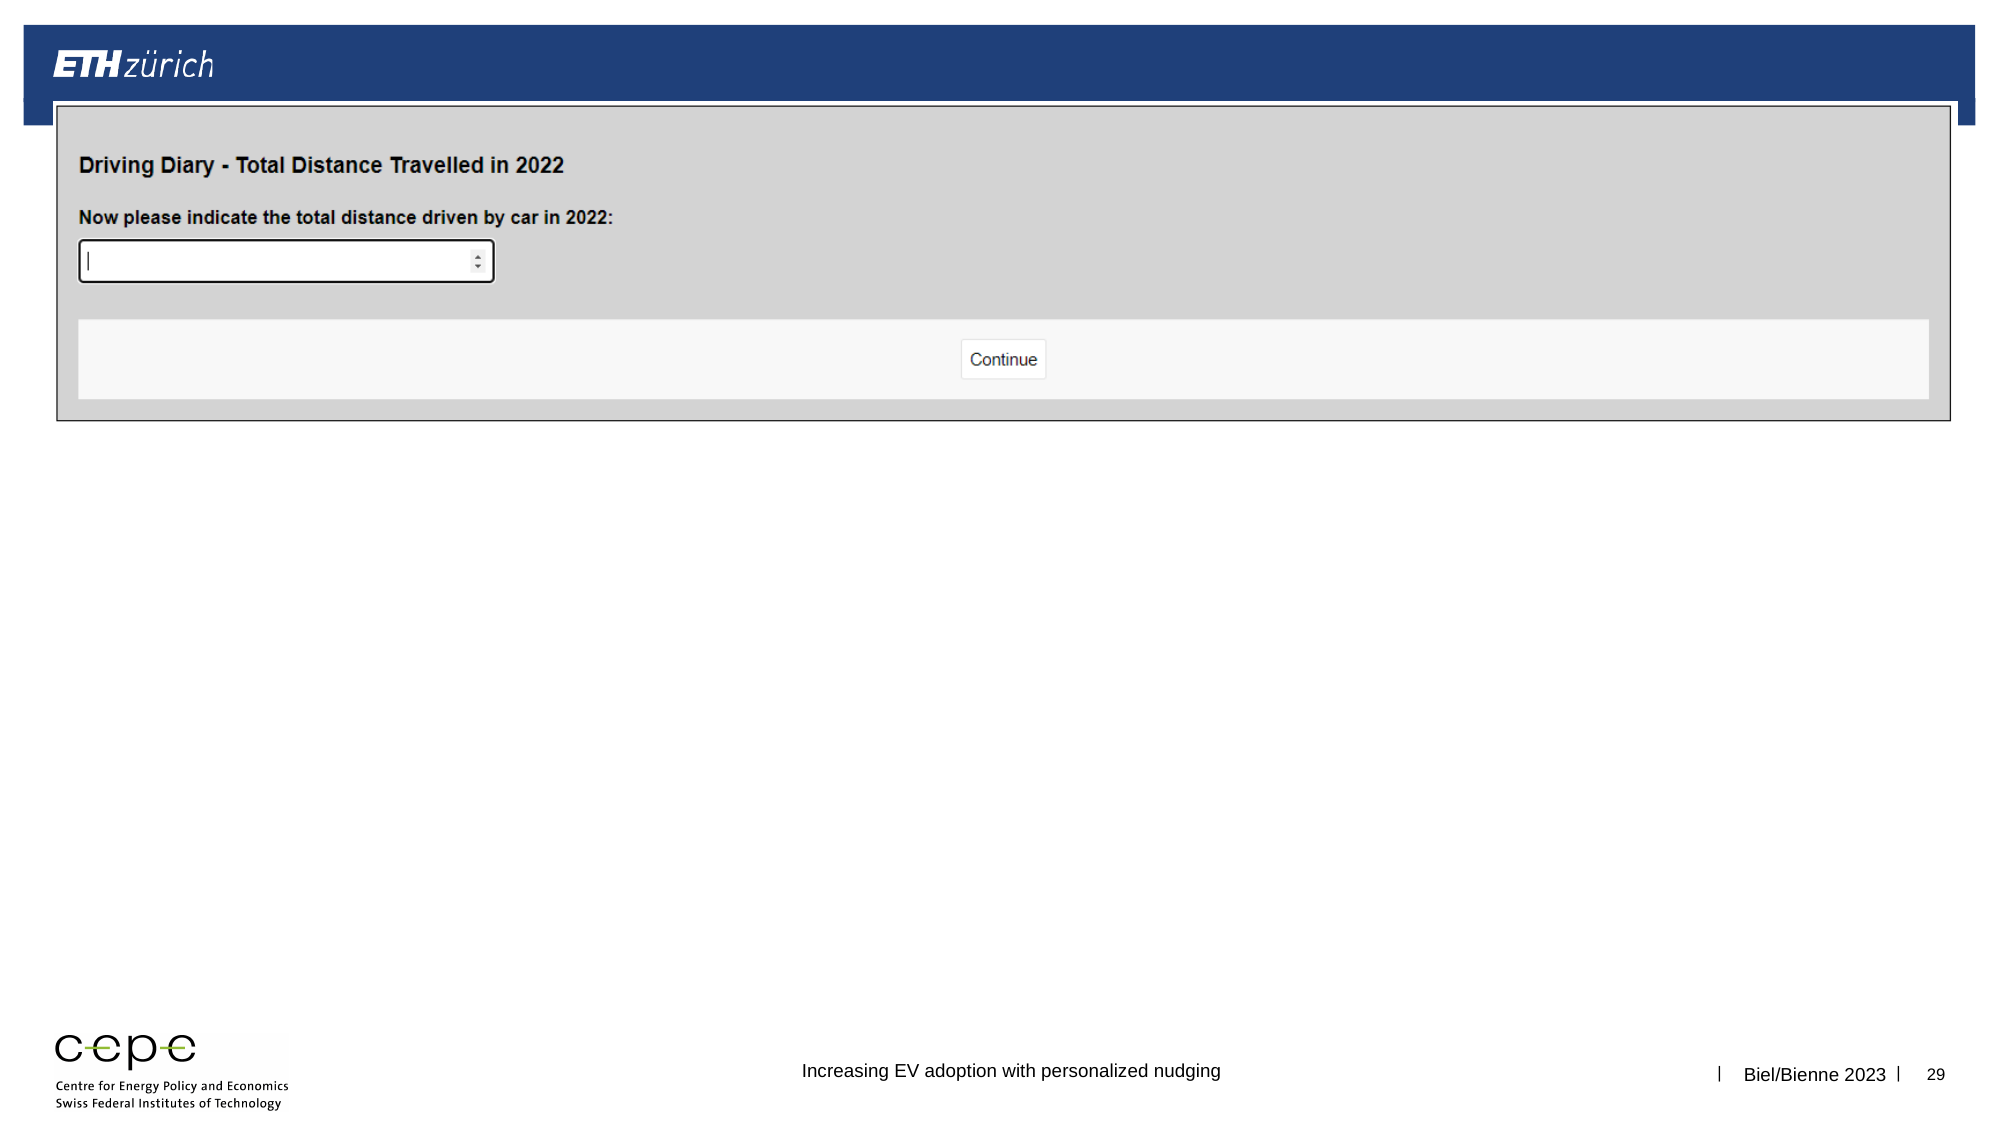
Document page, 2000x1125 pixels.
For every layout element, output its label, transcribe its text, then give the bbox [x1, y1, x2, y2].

picture [52, 101, 1959, 426]
text_box Biel/Bienne 2023 [1728, 1054, 1906, 1125]
picture [54, 1033, 289, 1112]
text_box Increasing EV adoption with personalized nudging [787, 1051, 1709, 1125]
slide_number 29 [1906, 1034, 1966, 1112]
